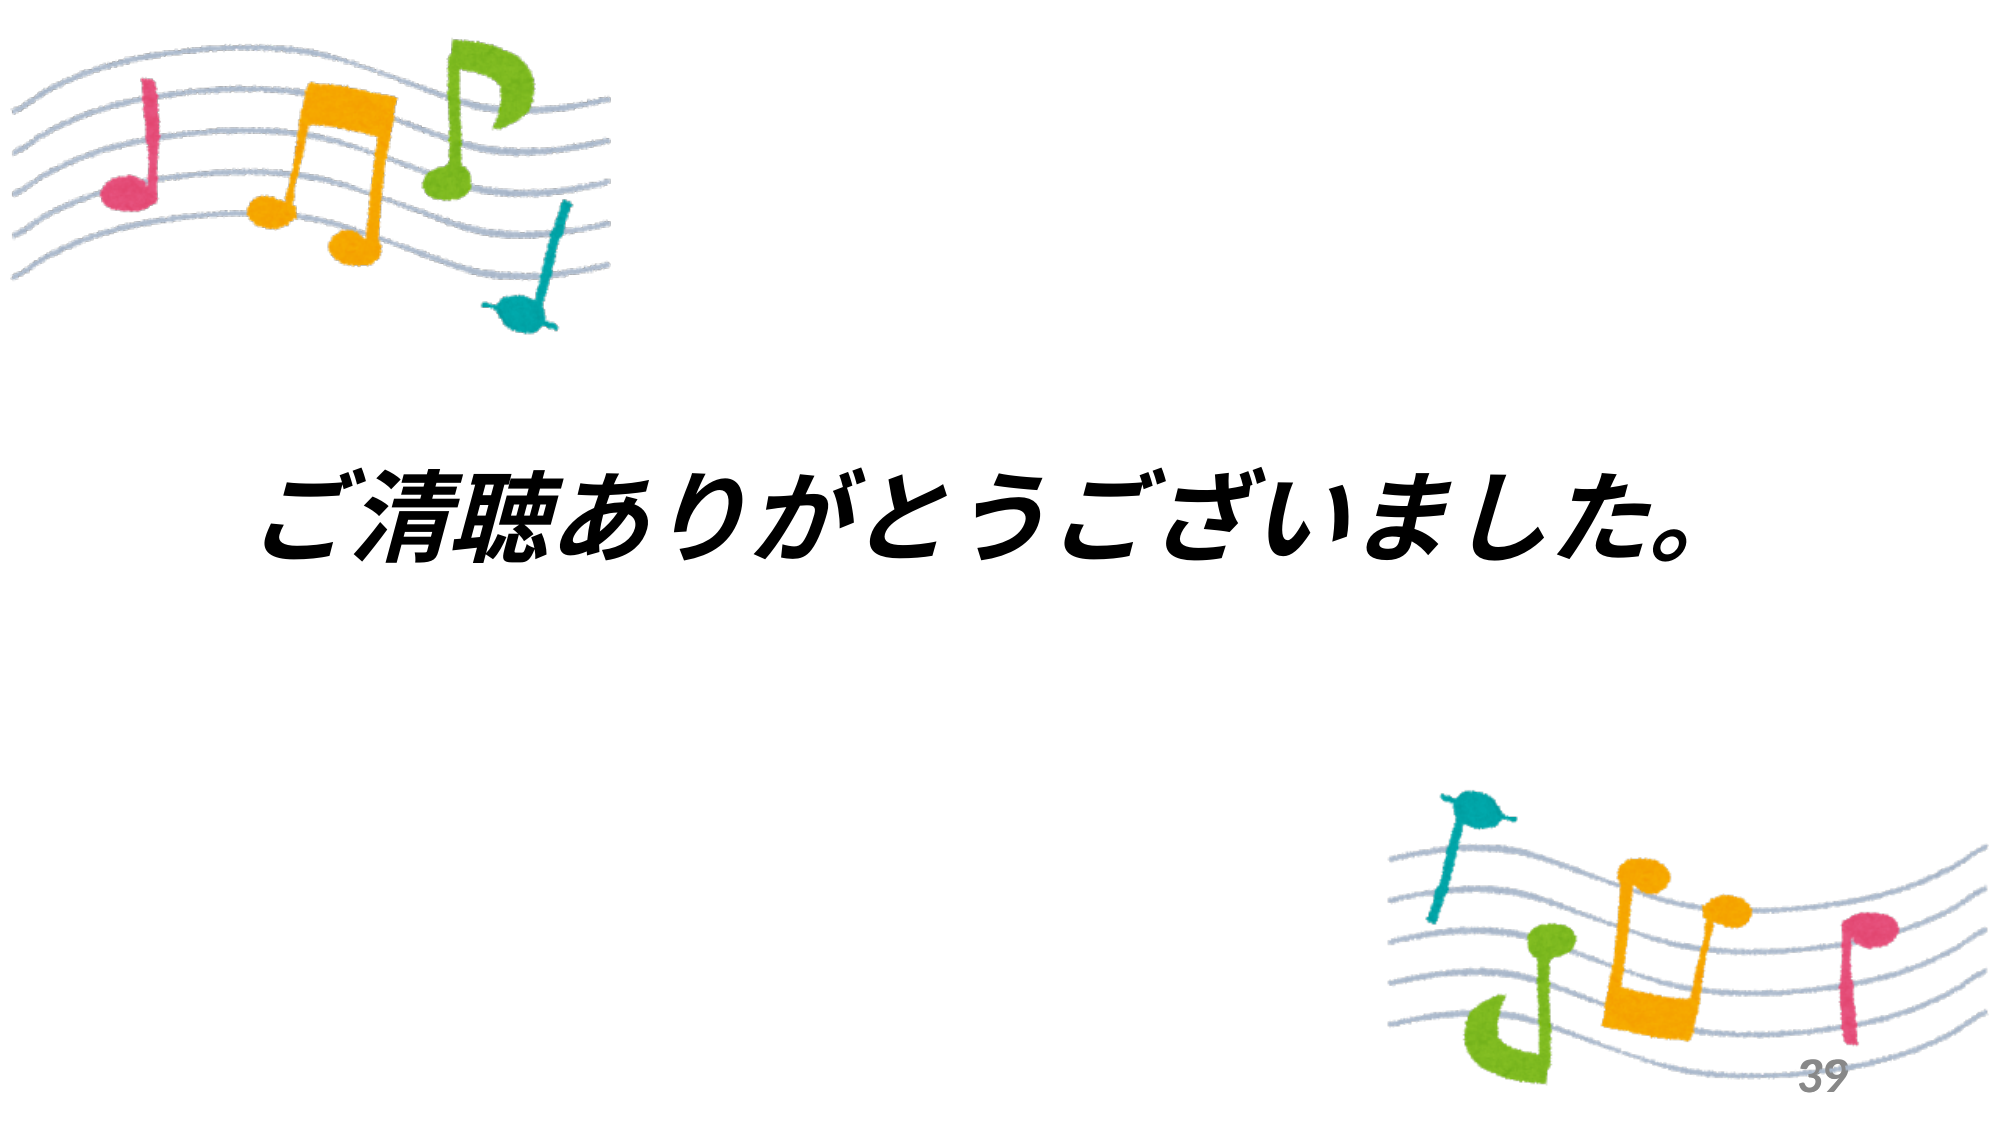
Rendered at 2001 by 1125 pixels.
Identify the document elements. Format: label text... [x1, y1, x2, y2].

title ご清聴ありがとうございました。 [136, 280, 1862, 749]
picture [0, 0, 626, 369]
picture [1374, 755, 2000, 1125]
